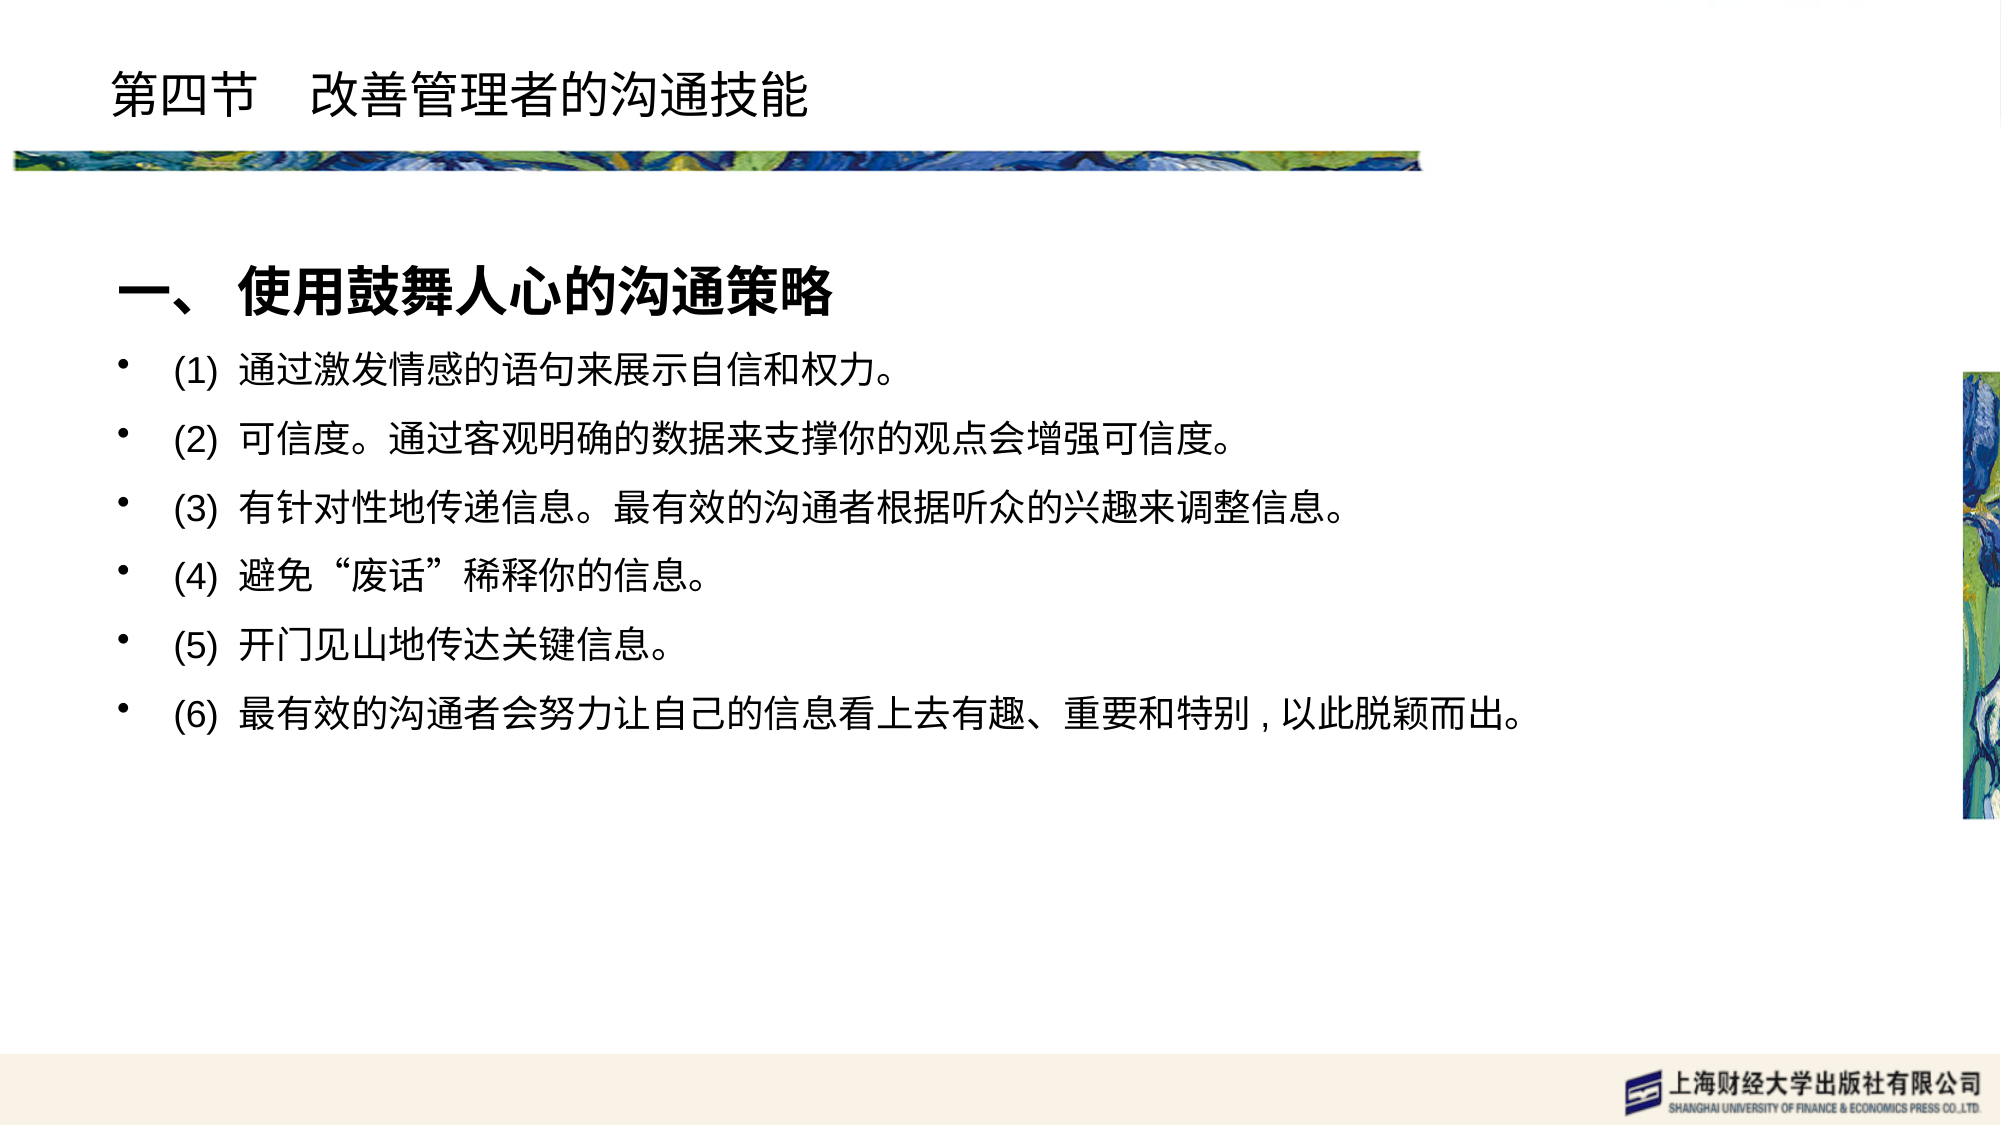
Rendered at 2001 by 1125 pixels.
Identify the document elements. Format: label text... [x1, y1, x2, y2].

picture [0, 0, 2001, 1125]
title 第四节 改善管理者的沟通技能 [94, 42, 1451, 146]
list 一、 使用鼓舞人心的沟通策略 (1) 通过激发情感的语句来展示自信和权力。 (2) 可信度。通过客观明确的数据来支撑你的观点会增强可信度。 (3) 有针对性地传递信息。最有效的沟通者根据听众的兴趣来调整信息。 (4) 避免“废话”稀释你的信息。 (5) 开门见山地传达关键信息。 (6) 最有效的沟通者会努力让自己的信息看上去有趣、重要和特别,以此脱颖而出。 [102, 233, 1898, 1032]
